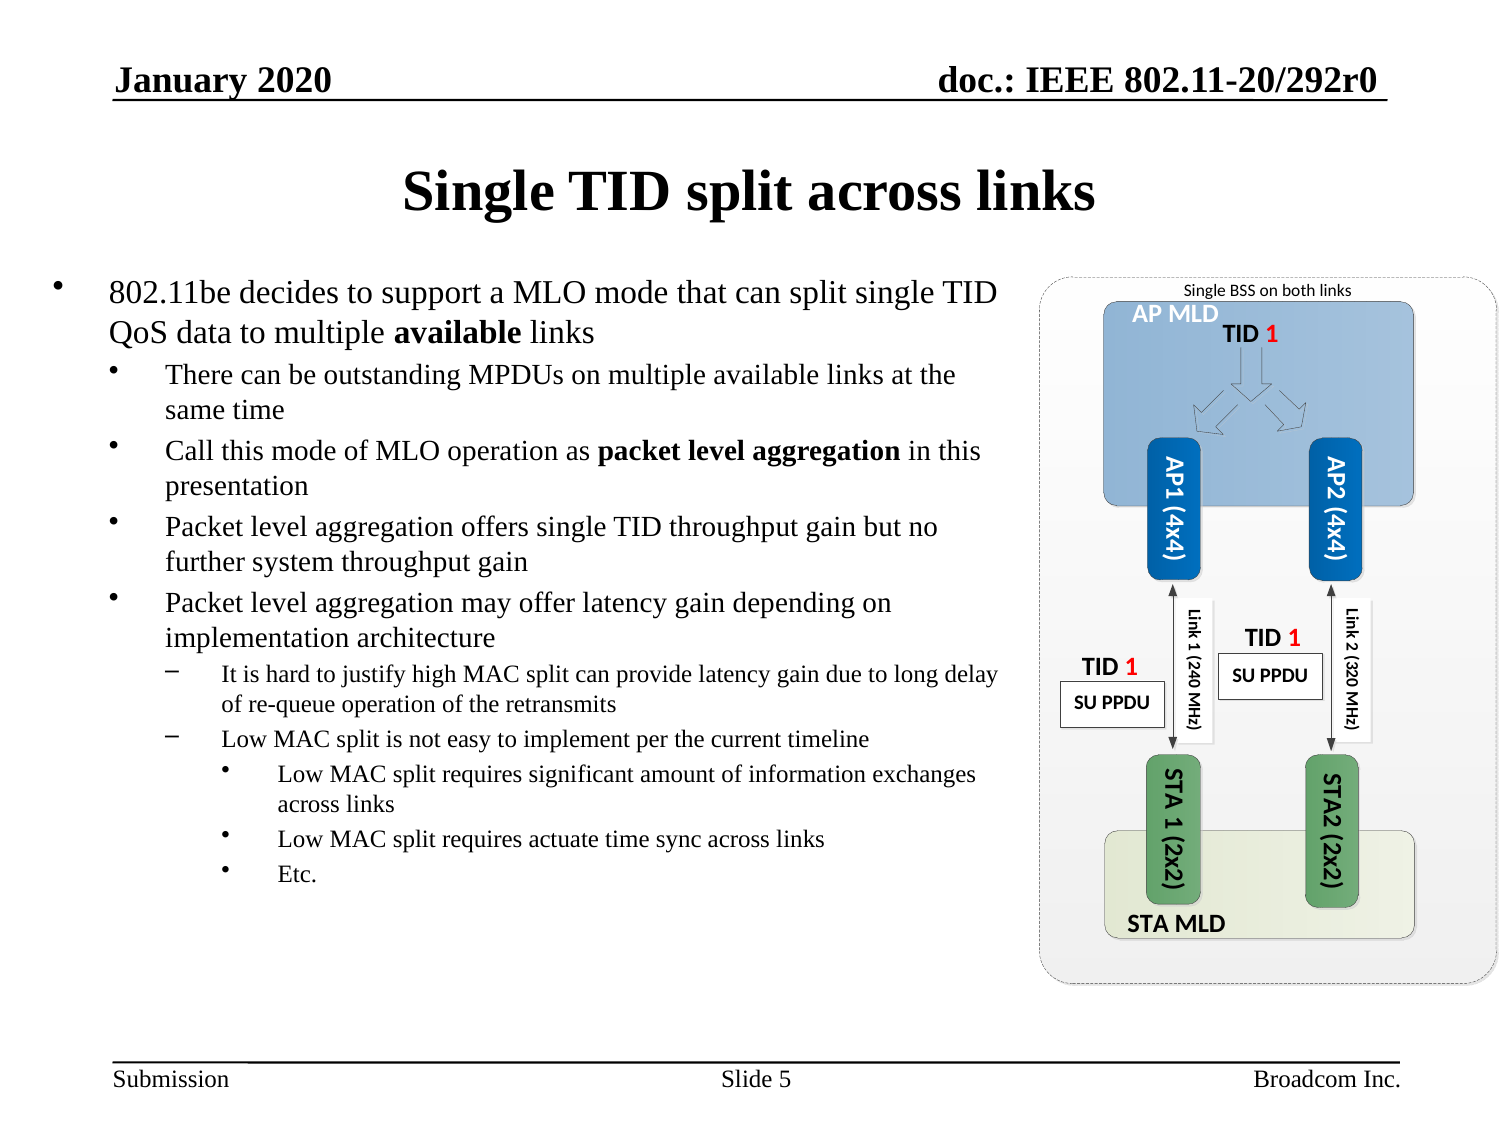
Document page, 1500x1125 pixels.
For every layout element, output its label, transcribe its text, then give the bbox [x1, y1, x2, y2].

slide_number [114, 54, 335, 101]
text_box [1037, 274, 1500, 988]
list 802.11be decides to support a MLO mode that can split single TID QoS data to multiple available links There can be outstanding MPDUs on multiple available links at the same time Call this mode of MLO operation as packet level aggregation in this presentation Packet level aggregation offers single TID throughput gain but no further system throughput gain Packet level aggregation may offer latency gain depending on implementation architecture It is hard to justify high MAC split can provide latency gain due to long delay of re-queue operation of the retransmits Low MAC split is not easy to implement per the current timeline Low MAC split requires significant amount of information exchanges across links Low MAC split requires actuate time sync across links Etc. [37, 262, 1038, 1063]
title Single TID split across links [112, 99, 1388, 273]
footer Broadcom Inc. [1250, 1061, 1402, 1093]
slide_number Slide 5 [712, 1063, 800, 1093]
